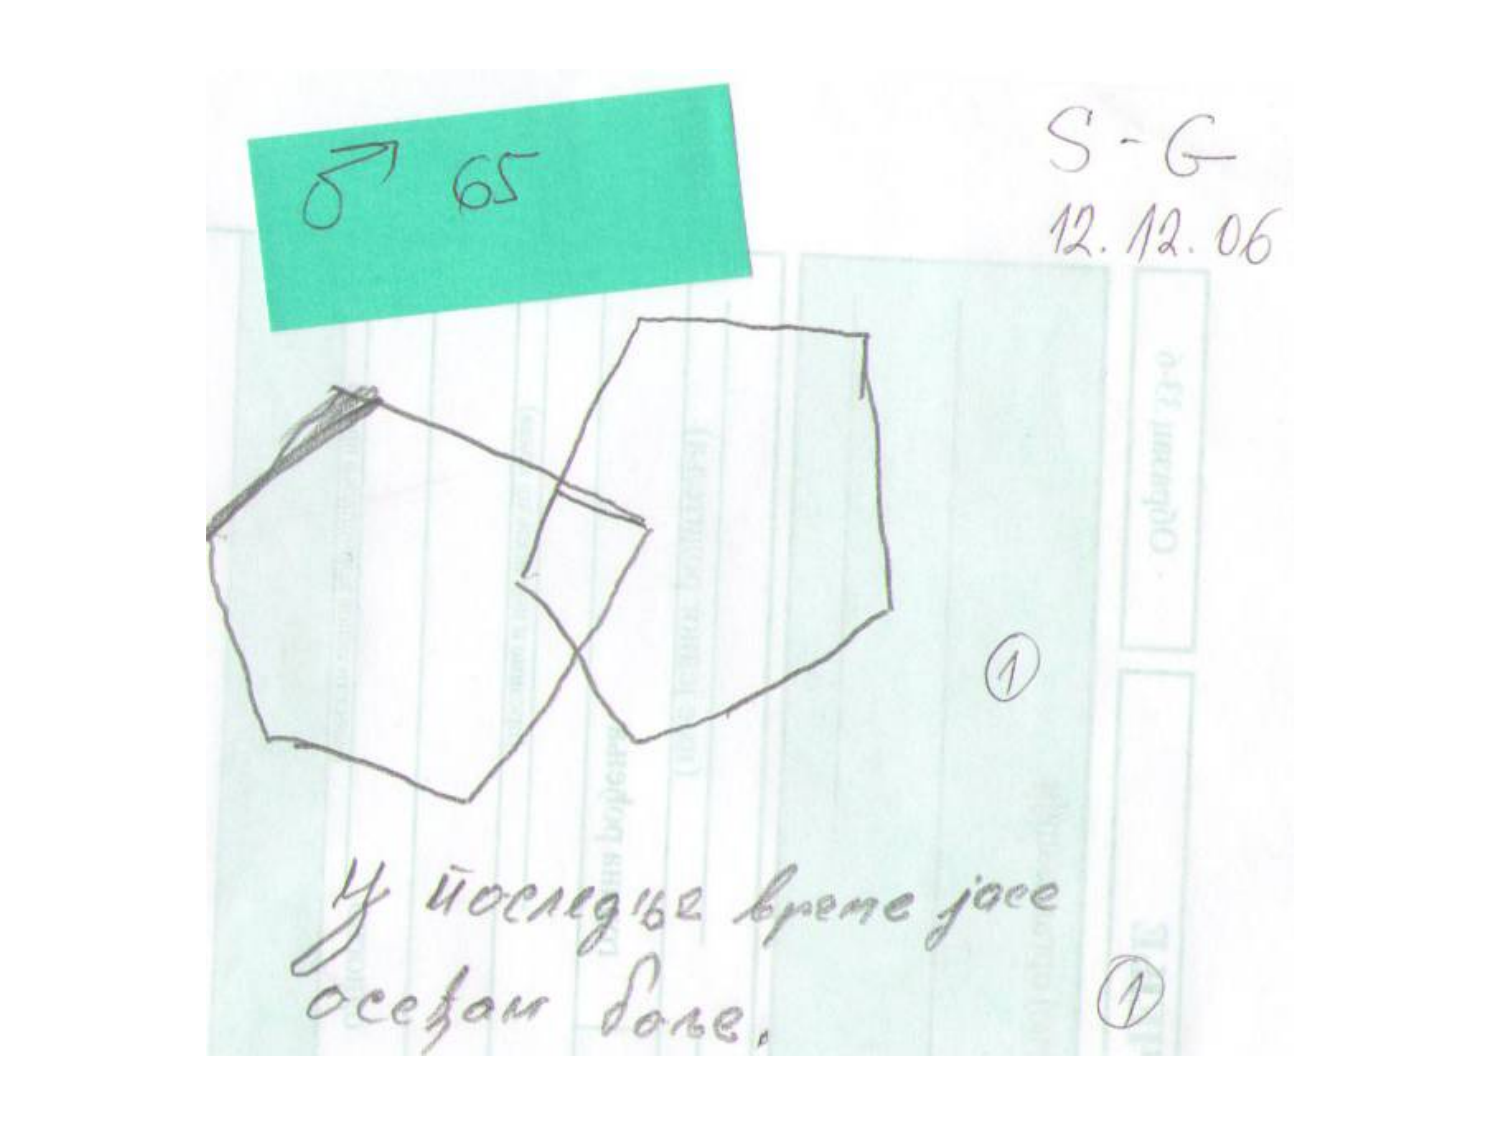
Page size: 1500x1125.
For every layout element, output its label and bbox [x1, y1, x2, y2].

picture [206, 68, 1294, 1056]
